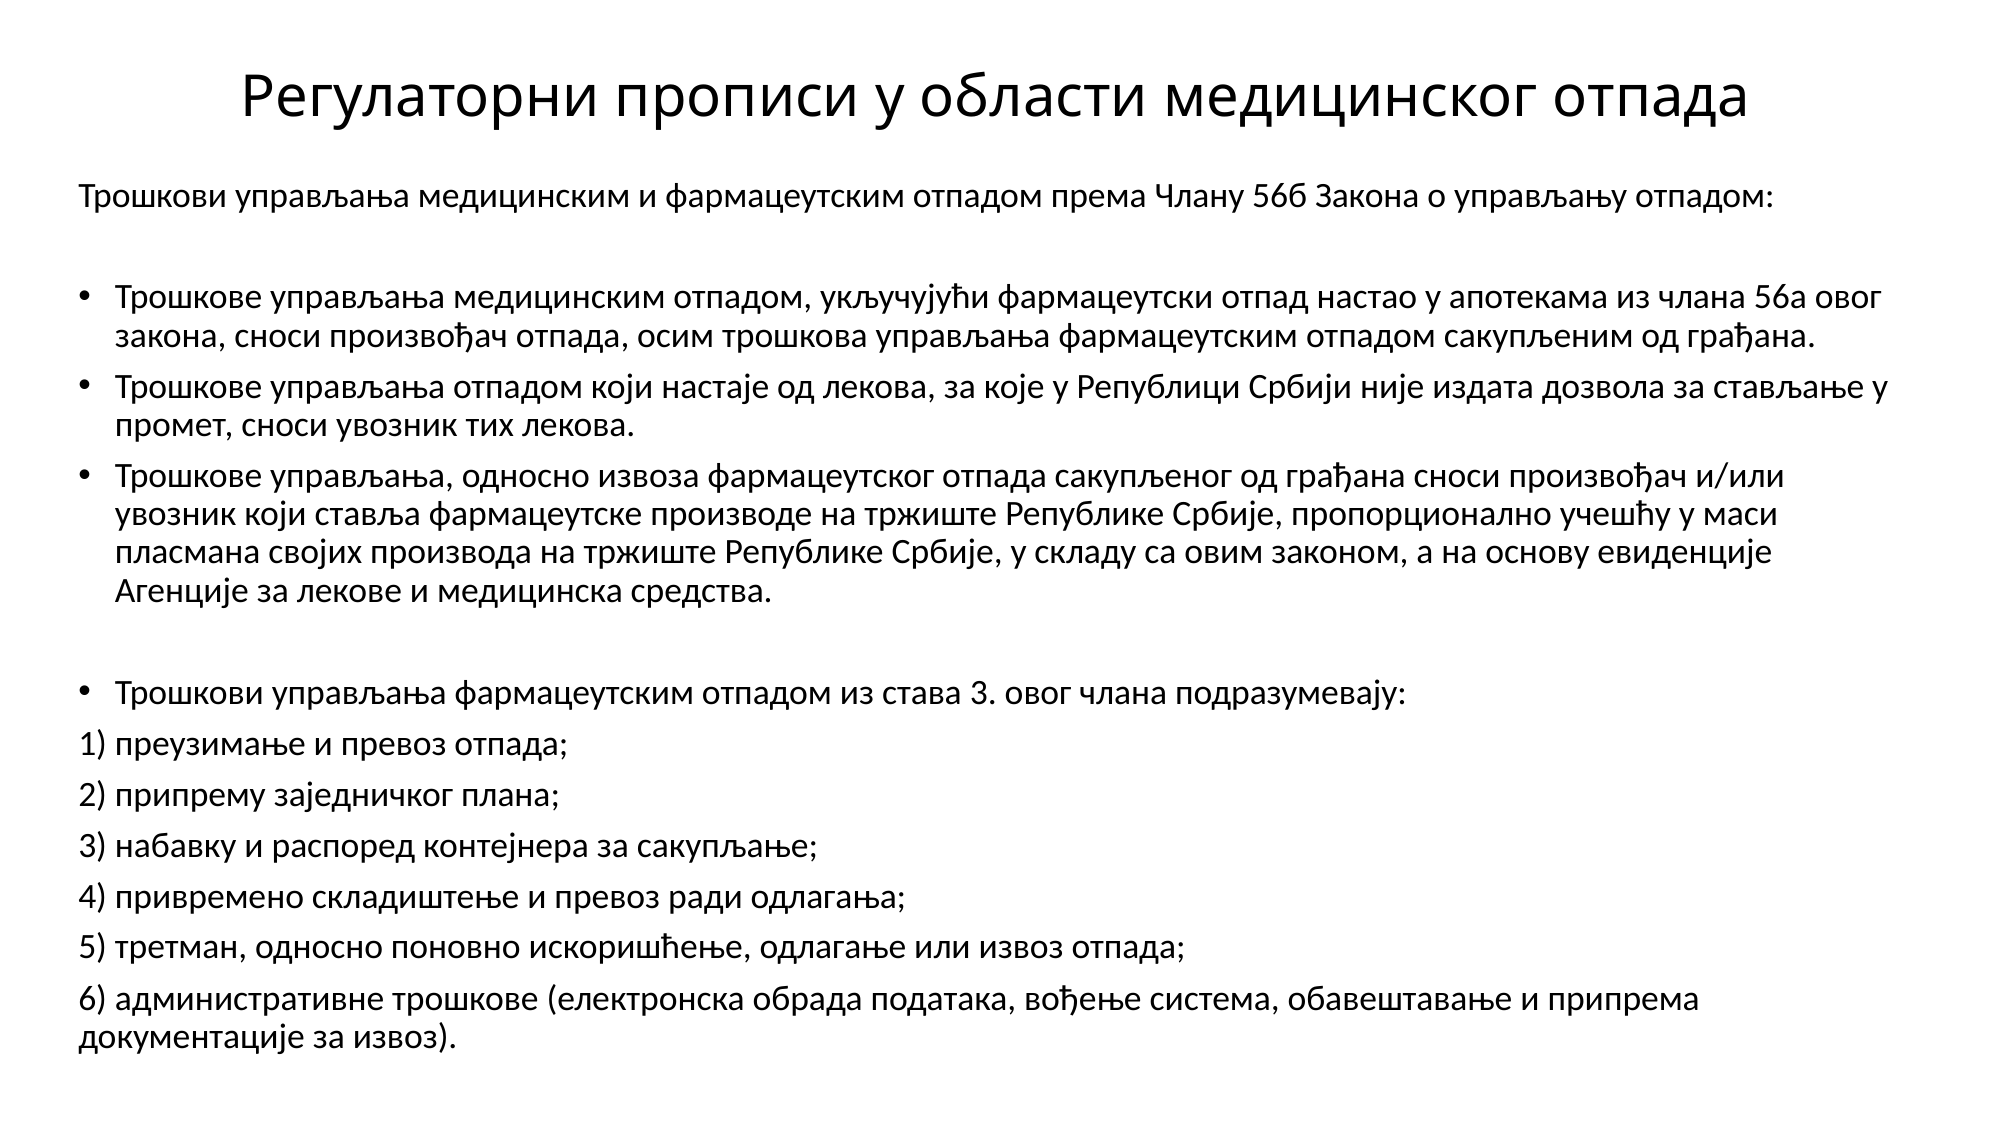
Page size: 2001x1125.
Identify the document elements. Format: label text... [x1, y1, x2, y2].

list Трошкови управљања медицинским и фармацеутским отпадом према Члану 56б Закона о управљању отпадом: Трошкове управљања медицинским отпадом, укључујући фармацеутски отпад настао у апотекама из члана 56а овог закона, сноси произвођач отпада, осим трошкова управљања фармацеутским отпадом сакупљеним од грађана. Трошкове управљања отпадом који настаје од лекова, за које у Републици Србији није издата дозвола за стављање у промет, сноси увозник тих лекова. Трошкове управљања, односно извоза фармацеутског отпада сакупљеног од грађана сноси произвођач и/или увозник који ставља фармацеутске производе на тржиште Републике Србије, пропорционално учешћу у маси пласмана својих производа на тржиште Републике Србије, у складу са овим законом, а на основу евиденције Агенције за лекове и медицинска средства. Трошкови управљања фармацеутским отпадом из става 3. овог члана подразумевају: 1) преузимање и превоз отпада; 2) припрему заједничког плана; 3) набавку и распоред контејнера за сакупљање; 4) привремено складиштење и превоз ради одлагања; 5) третман, односно поновно искоришћење, одлагање или извоз отпада; 6) административне трошкове (електронска обрада података, вођење система, обавештавање и припрема документације за извоз). [63, 169, 1919, 1069]
title Регулаторни прописи у области медицинског отпада [133, 34, 1859, 161]
